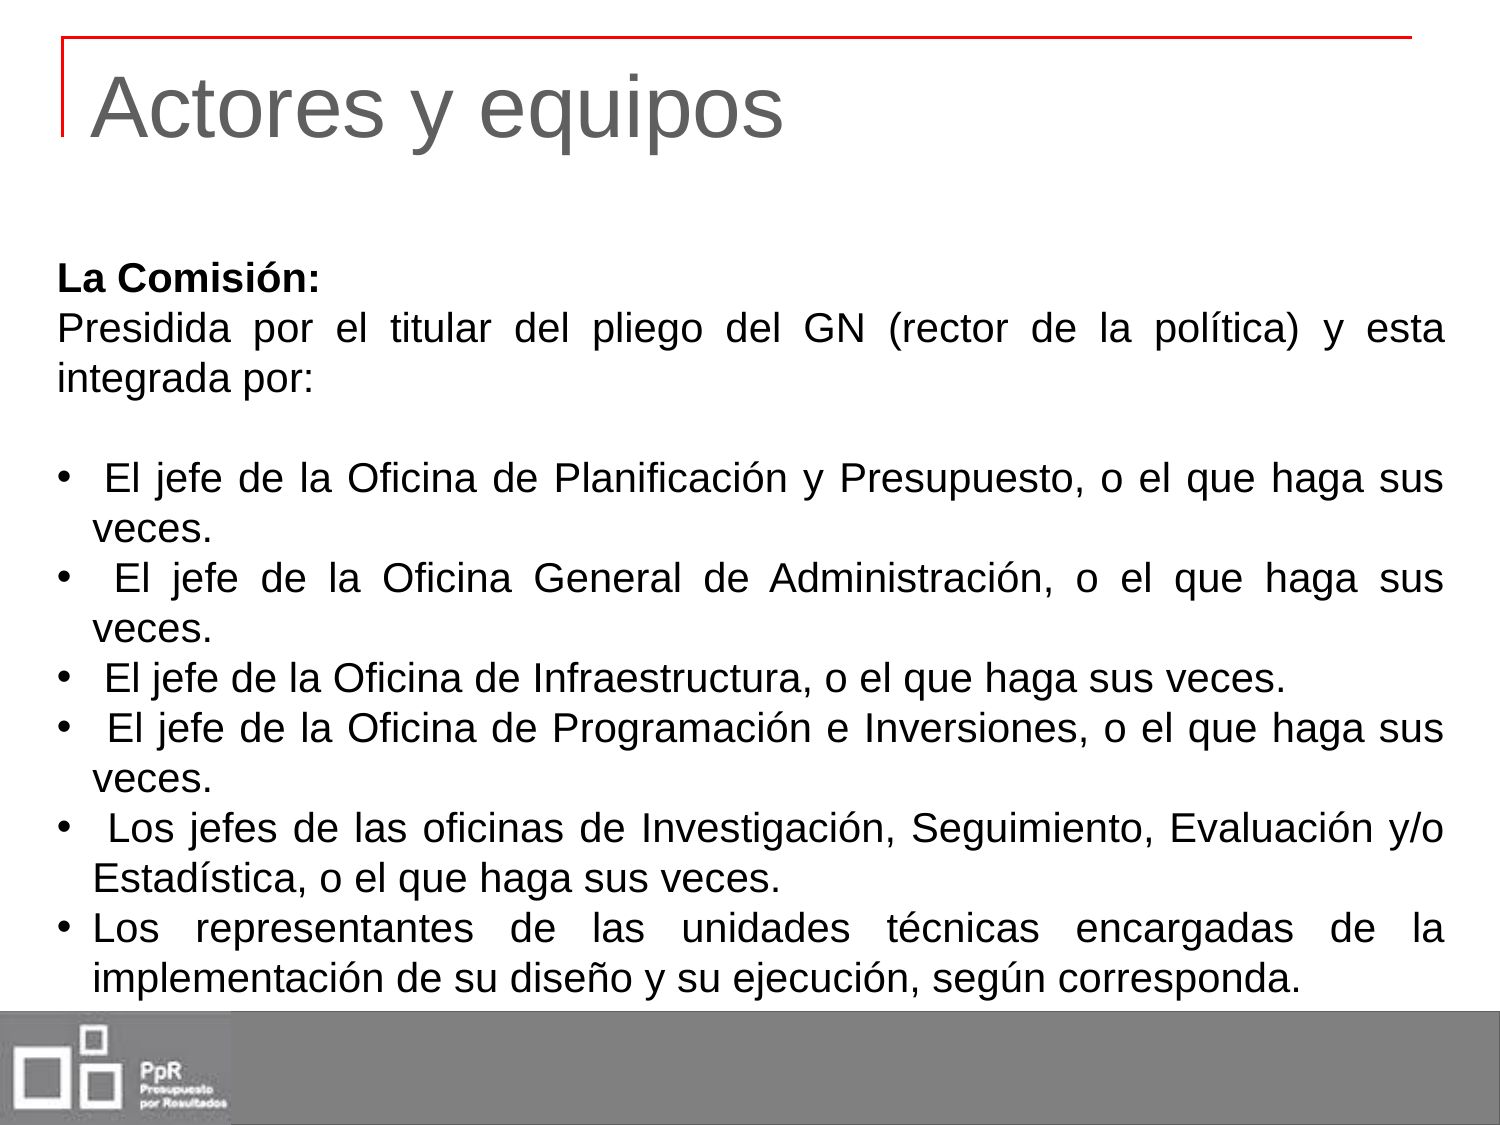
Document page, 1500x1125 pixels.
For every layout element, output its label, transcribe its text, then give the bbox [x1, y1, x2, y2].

text_box La Comisión: Presidida por el titular del pliego del GN (rector de la política) y esta integrada por: El jefe de la Oficina de Planificación y Presupuesto, o el que haga sus veces. El jefe de la Oficina General de Administración, o el que haga sus veces. El jefe de la Oficina de Infraestructura, o el que haga sus veces. El jefe de la Oficina de Programación e Inversiones, o el que haga sus veces. Los jefes de las oficinas de Investigación, Seguimiento, Evaluación y/o Estadística, o el que haga sus veces. Los representantes de las unidades técnicas encargadas de la implementación de su diseño y su ejecución, según corresponda. [42, 243, 1461, 1009]
title Actores y equipos [74, 42, 1426, 199]
picture [0, 1011, 231, 1125]
